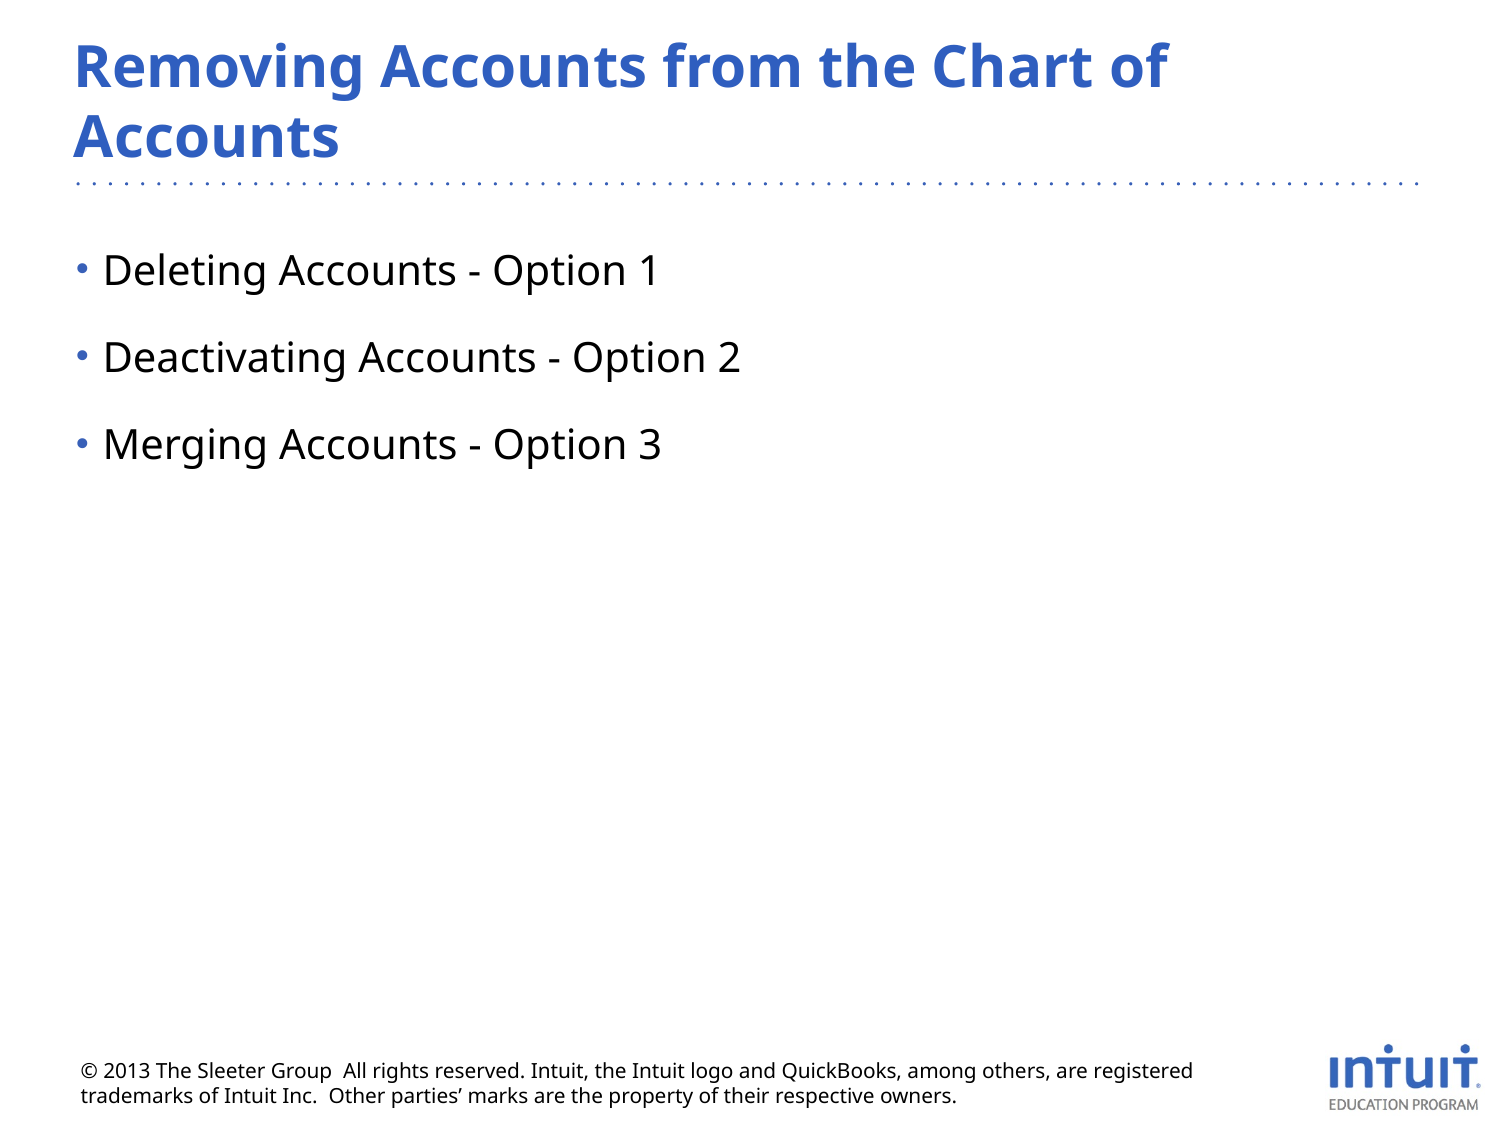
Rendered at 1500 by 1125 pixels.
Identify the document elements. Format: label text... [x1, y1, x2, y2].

picture [1325, 1039, 1485, 1116]
title Removing Accounts from the Chart of Accounts [73, 62, 1424, 169]
list Deleting Accounts - Option 1 Deactivating Accounts - Option 2 Merging Accounts - Option 3 [75, 235, 1424, 1012]
